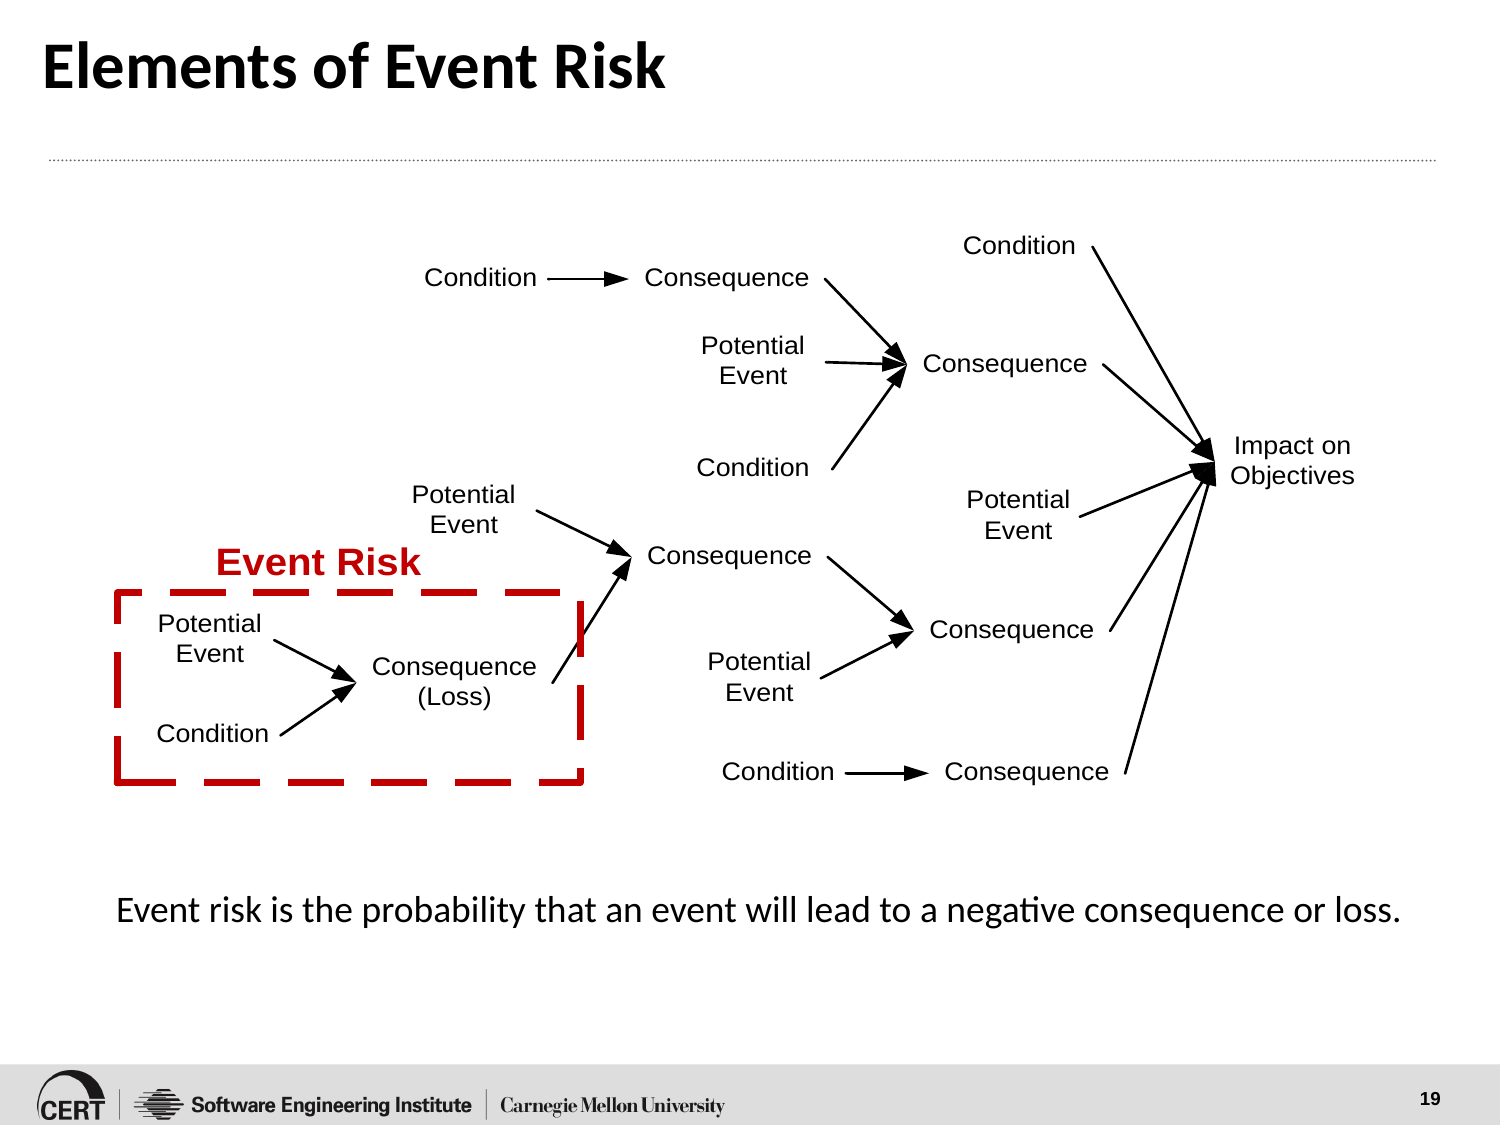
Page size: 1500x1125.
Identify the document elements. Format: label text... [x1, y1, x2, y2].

title Elements of Event Risk [42, 37, 1434, 155]
text_box Event risk is the probability that an event will lead to a negative consequence or loss. [71, 877, 1448, 938]
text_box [107, 208, 1374, 815]
picture [37, 1069, 725, 1122]
